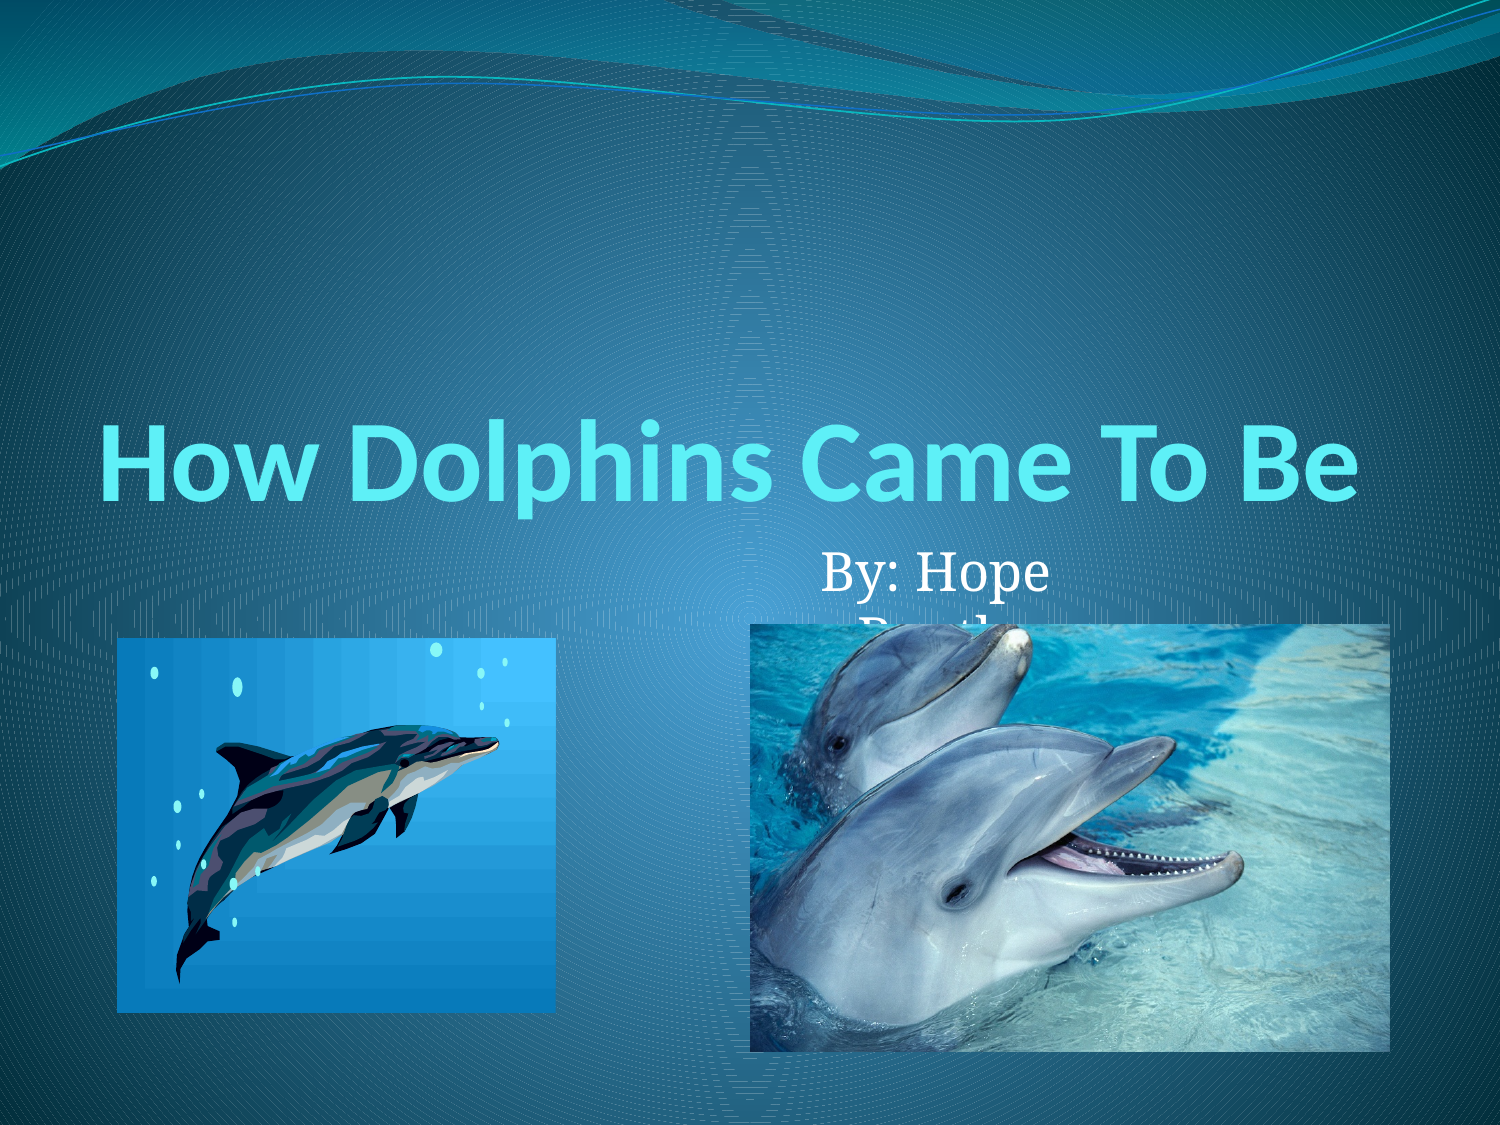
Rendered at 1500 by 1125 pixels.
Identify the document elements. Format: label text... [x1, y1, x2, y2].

title How Dolphins Came To Be [87, 224, 1376, 525]
picture [759, 661, 768, 667]
picture [749, 624, 1391, 1052]
subtitle By: Hope Bentley [637, 529, 1063, 750]
picture [778, 657, 785, 664]
picture [798, 657, 805, 666]
picture [749, 752, 757, 764]
picture [116, 638, 556, 1013]
